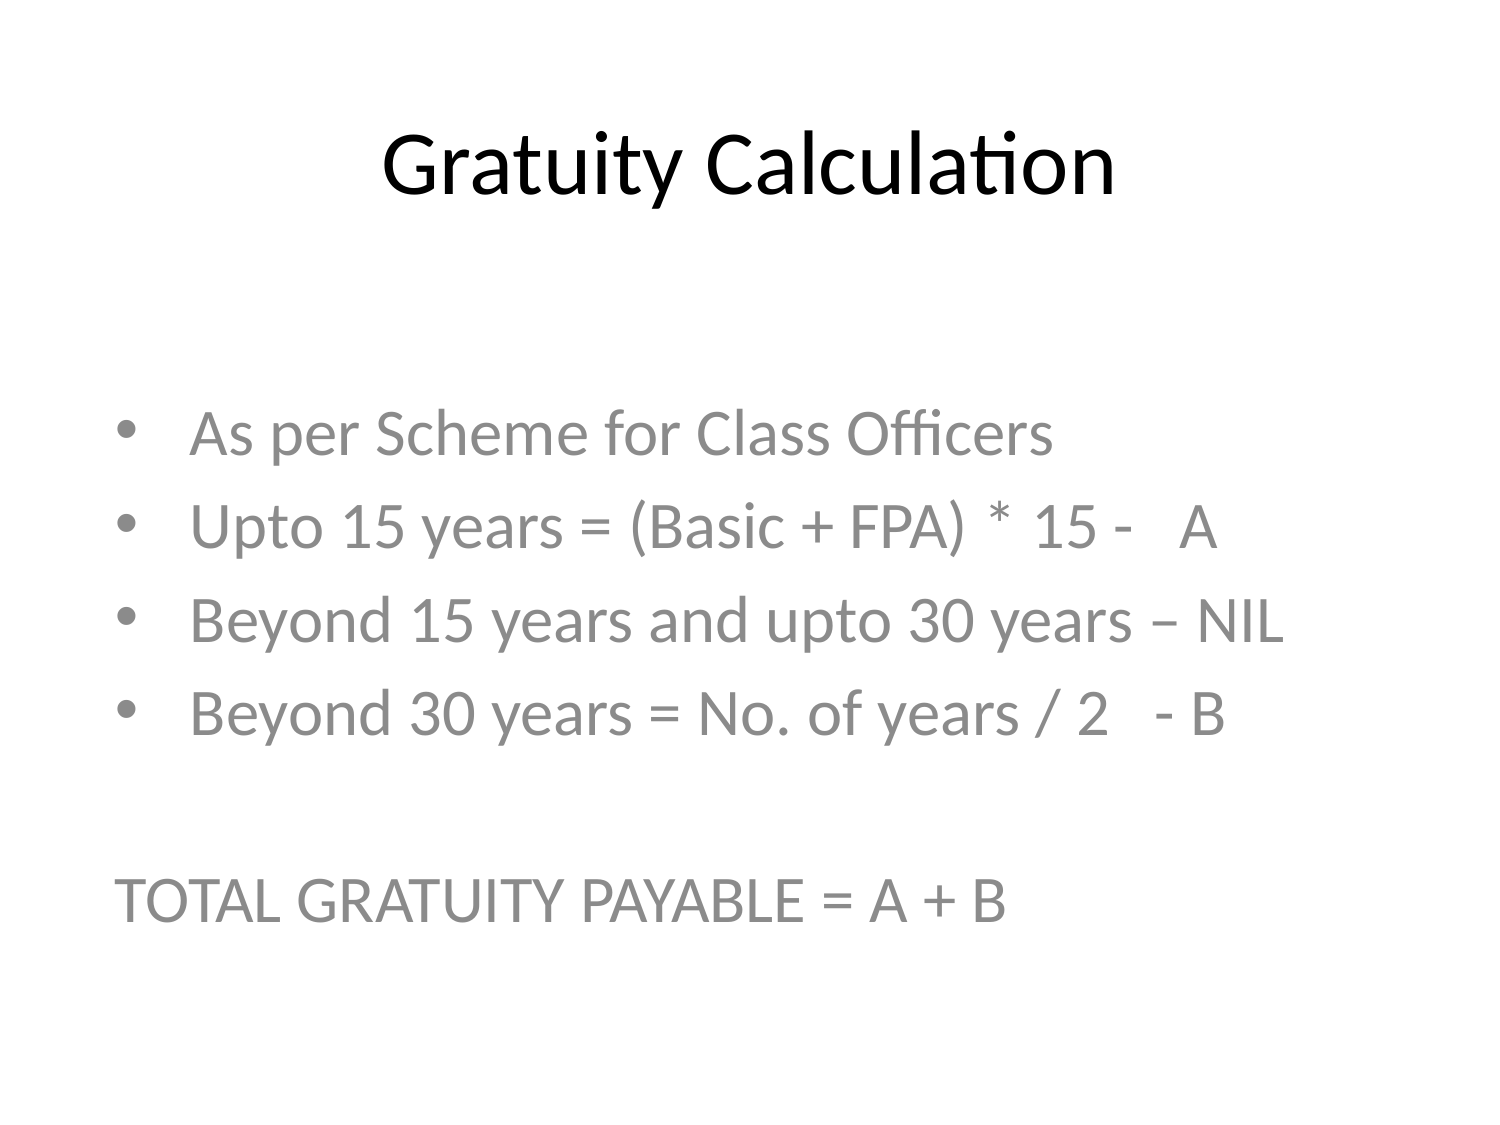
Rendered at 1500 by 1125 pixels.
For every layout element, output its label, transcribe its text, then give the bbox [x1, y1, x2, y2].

subtitle As per Scheme for Class Officers Upto 15 years = (Basic + FPA) * 15 - A Beyond 15 years and upto 30 years – NIL Beyond 30 years = No. of years / 2 - B TOTAL GRATUITY PAYABLE = A + B [99, 287, 1413, 1063]
title Gratuity Calculation [112, 37, 1388, 279]
text_box [74, 249, 1350, 988]
